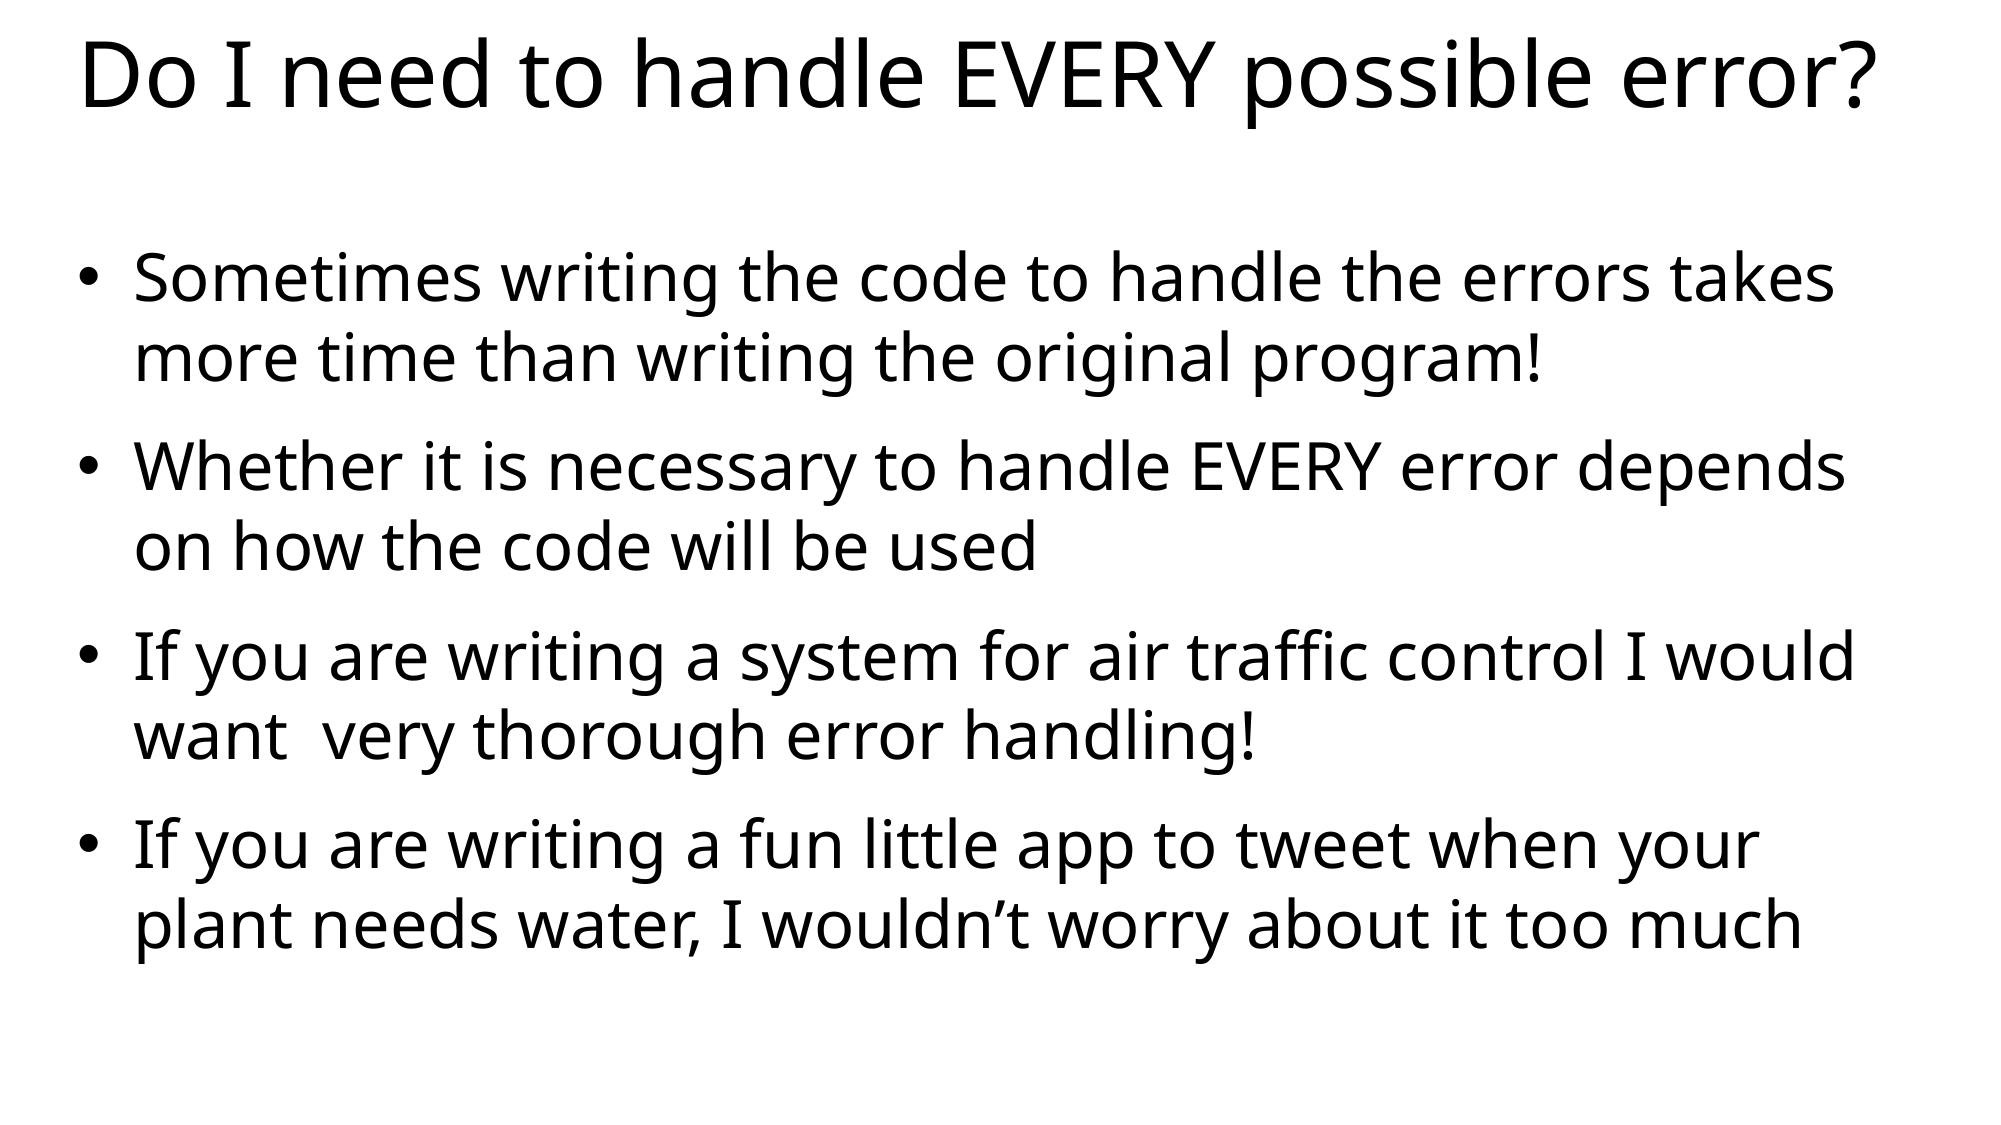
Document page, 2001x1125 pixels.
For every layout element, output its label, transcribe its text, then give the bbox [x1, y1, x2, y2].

title Do I need to handle EVERY possible error? [62, 29, 1953, 205]
list Sometimes writing the code to handle the errors takes more time than writing the original program! Whether it is necessary to handle EVERY error depends on how the code will be used If you are writing a system for air traffic control I would want very thorough error handling! If you are writing a fun little app to tweet when your plant needs water, I wouldn’t worry about it too much [62, 227, 1953, 1096]
